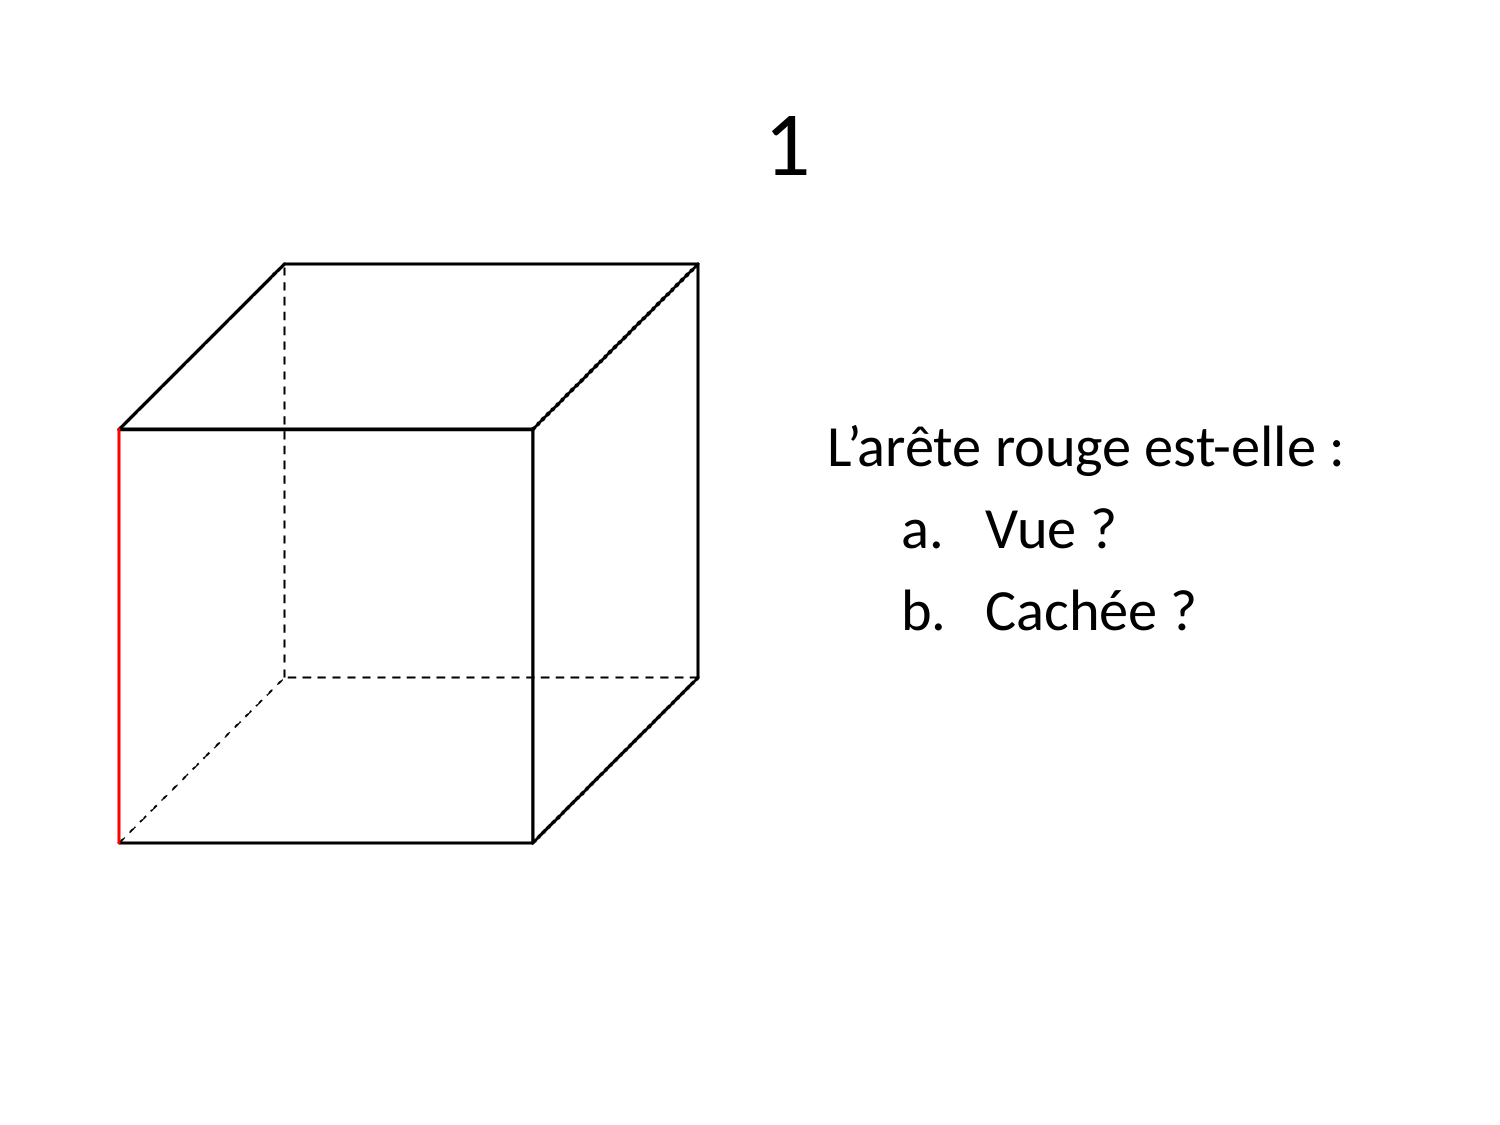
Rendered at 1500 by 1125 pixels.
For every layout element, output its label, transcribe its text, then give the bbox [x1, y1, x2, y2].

title 1 [75, 45, 1500, 233]
list L’arête rouge est-elle : Vue ? Cachée ? [753, 317, 1419, 794]
picture [111, 255, 703, 848]
